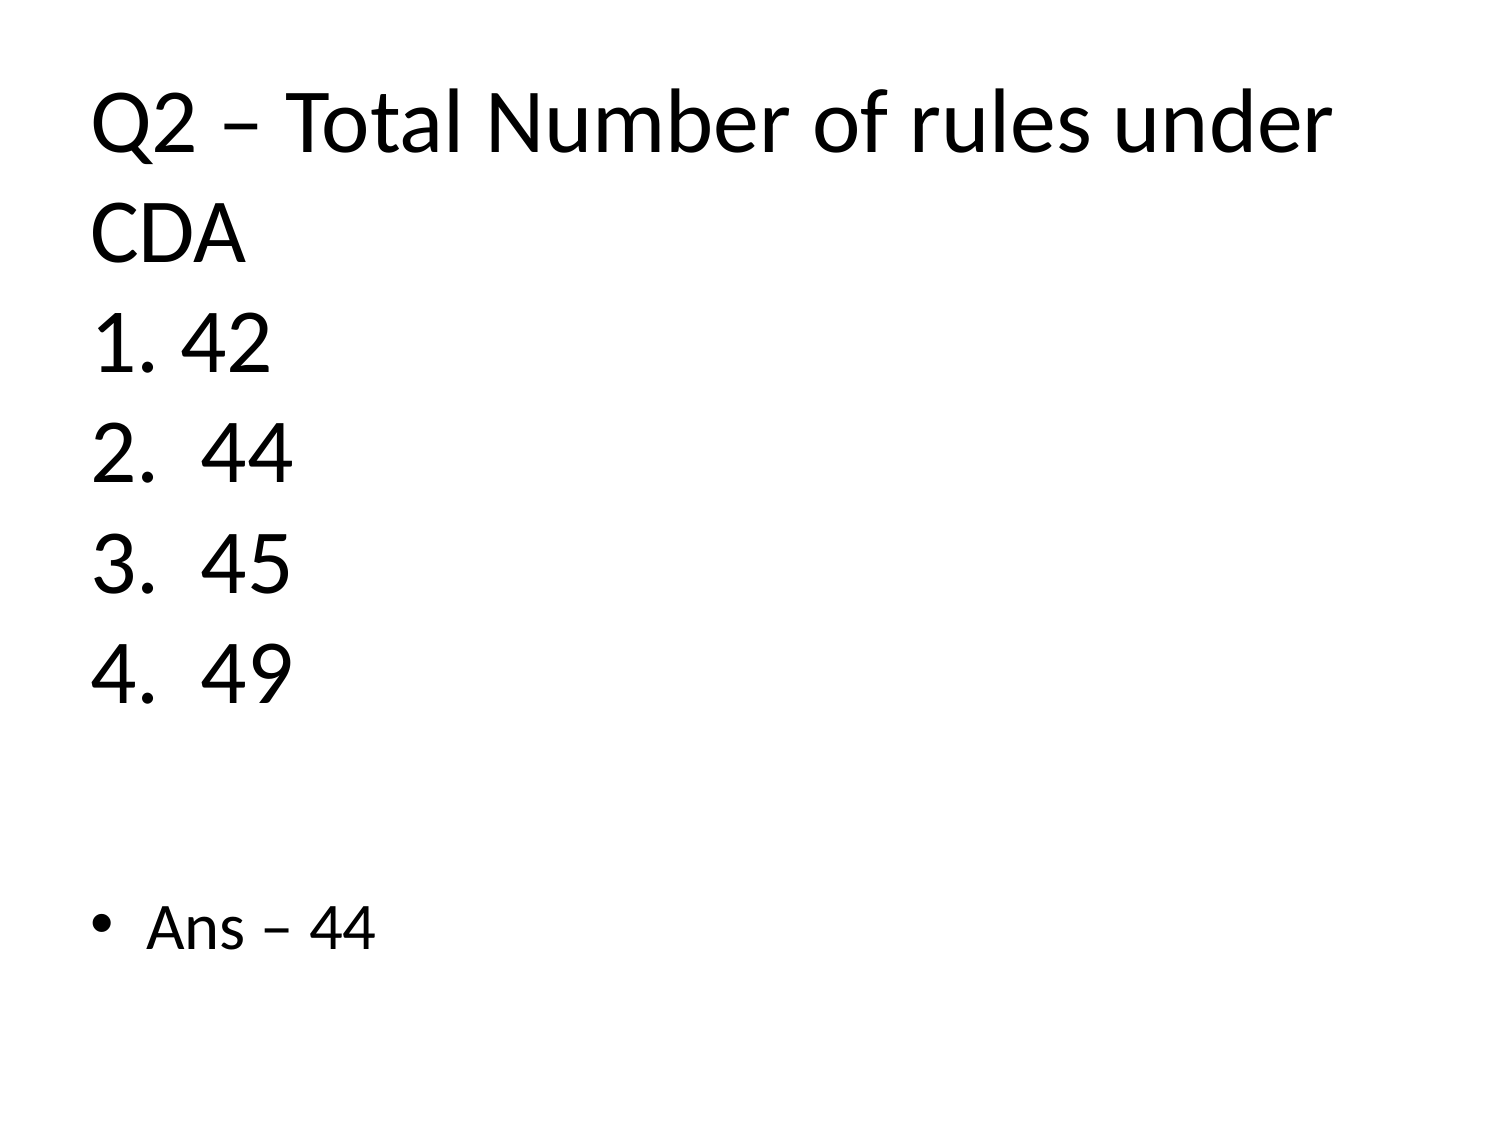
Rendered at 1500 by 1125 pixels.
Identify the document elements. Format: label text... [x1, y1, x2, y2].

list Ans – 44 [75, 875, 1425, 1005]
title Q2 – Total Number of rules under CDA 1. 42 2. 44 3. 45 4. 49 [75, 45, 1425, 738]
